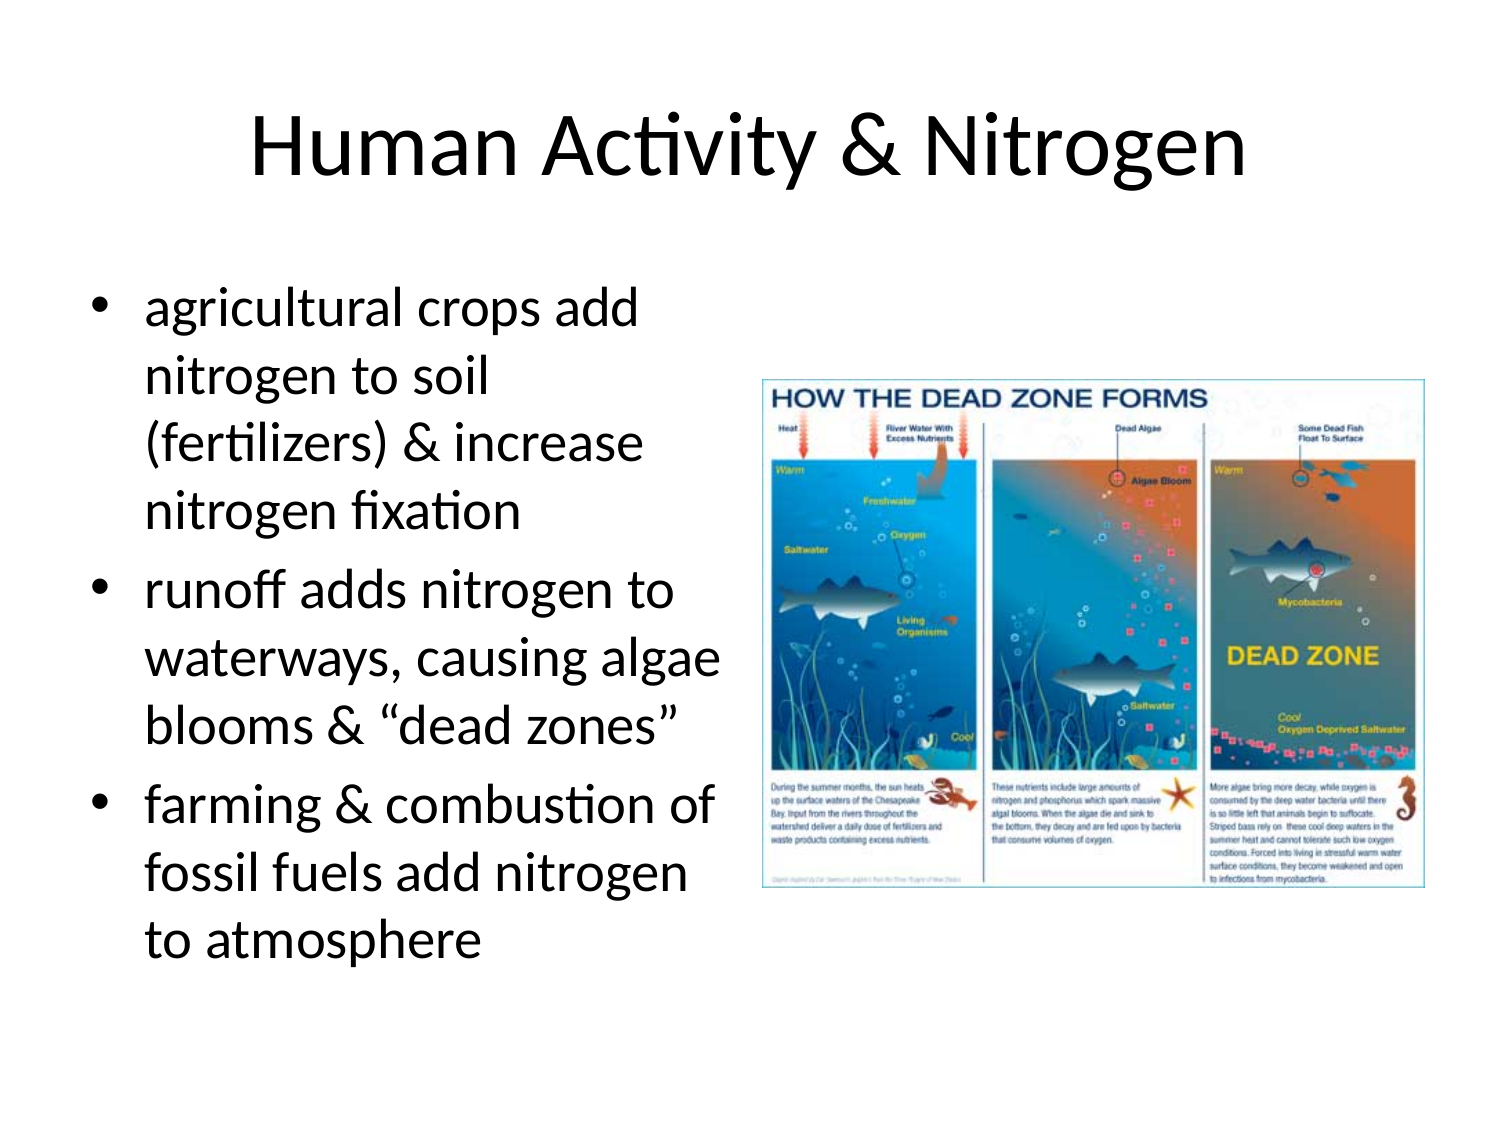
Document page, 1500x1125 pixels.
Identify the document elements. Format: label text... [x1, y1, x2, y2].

list agricultural crops add nitrogen to soil (fertilizers) & increase nitrogen fixation runoff adds nitrogen to waterways, causing algae blooms & “dead zones” farming & combustion of fossil fuels add nitrogen to atmosphere [75, 262, 738, 1005]
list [762, 262, 1426, 1006]
title Human Activity & Nitrogen [75, 45, 1425, 233]
